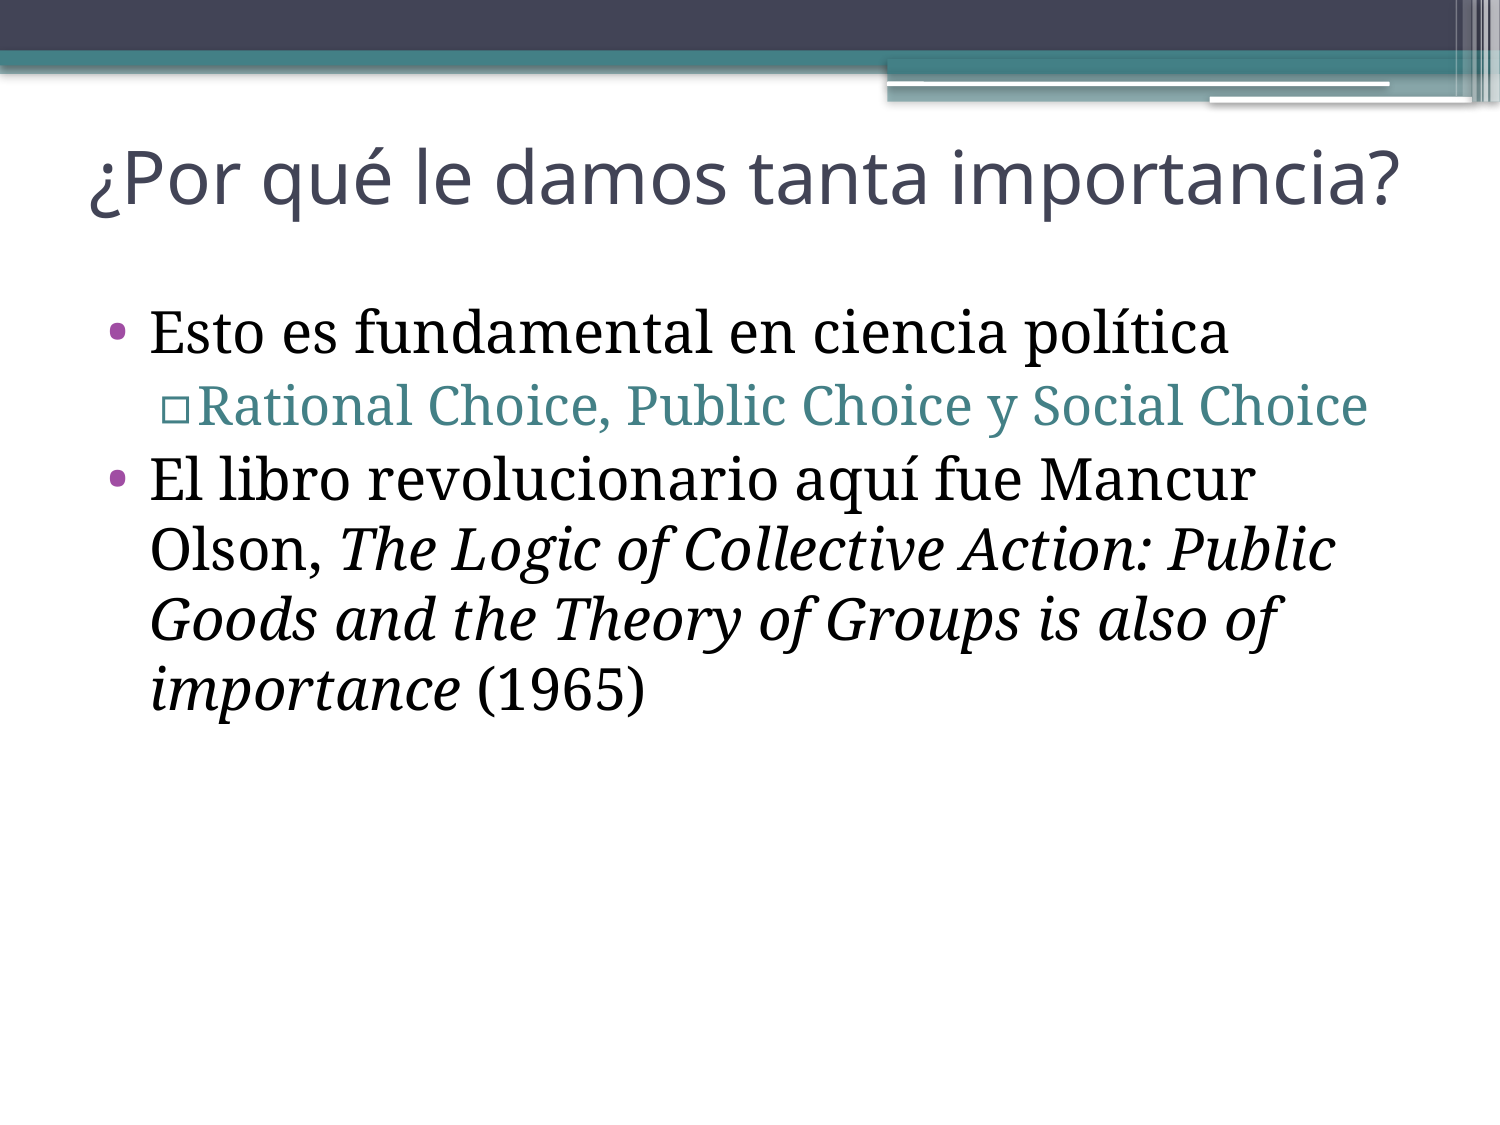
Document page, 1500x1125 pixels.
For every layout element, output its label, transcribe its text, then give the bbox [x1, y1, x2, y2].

title ¿Por qué le damos tanta importancia? [75, 87, 1425, 263]
list Esto es fundamental en ciencia política Rational Choice, Public Choice y Social Choice El libro revolucionario aquí fue Mancur Olson, The Logic of Collective Action: Public Goods and the Theory of Groups is also of importance (1965) [75, 287, 1425, 1004]
